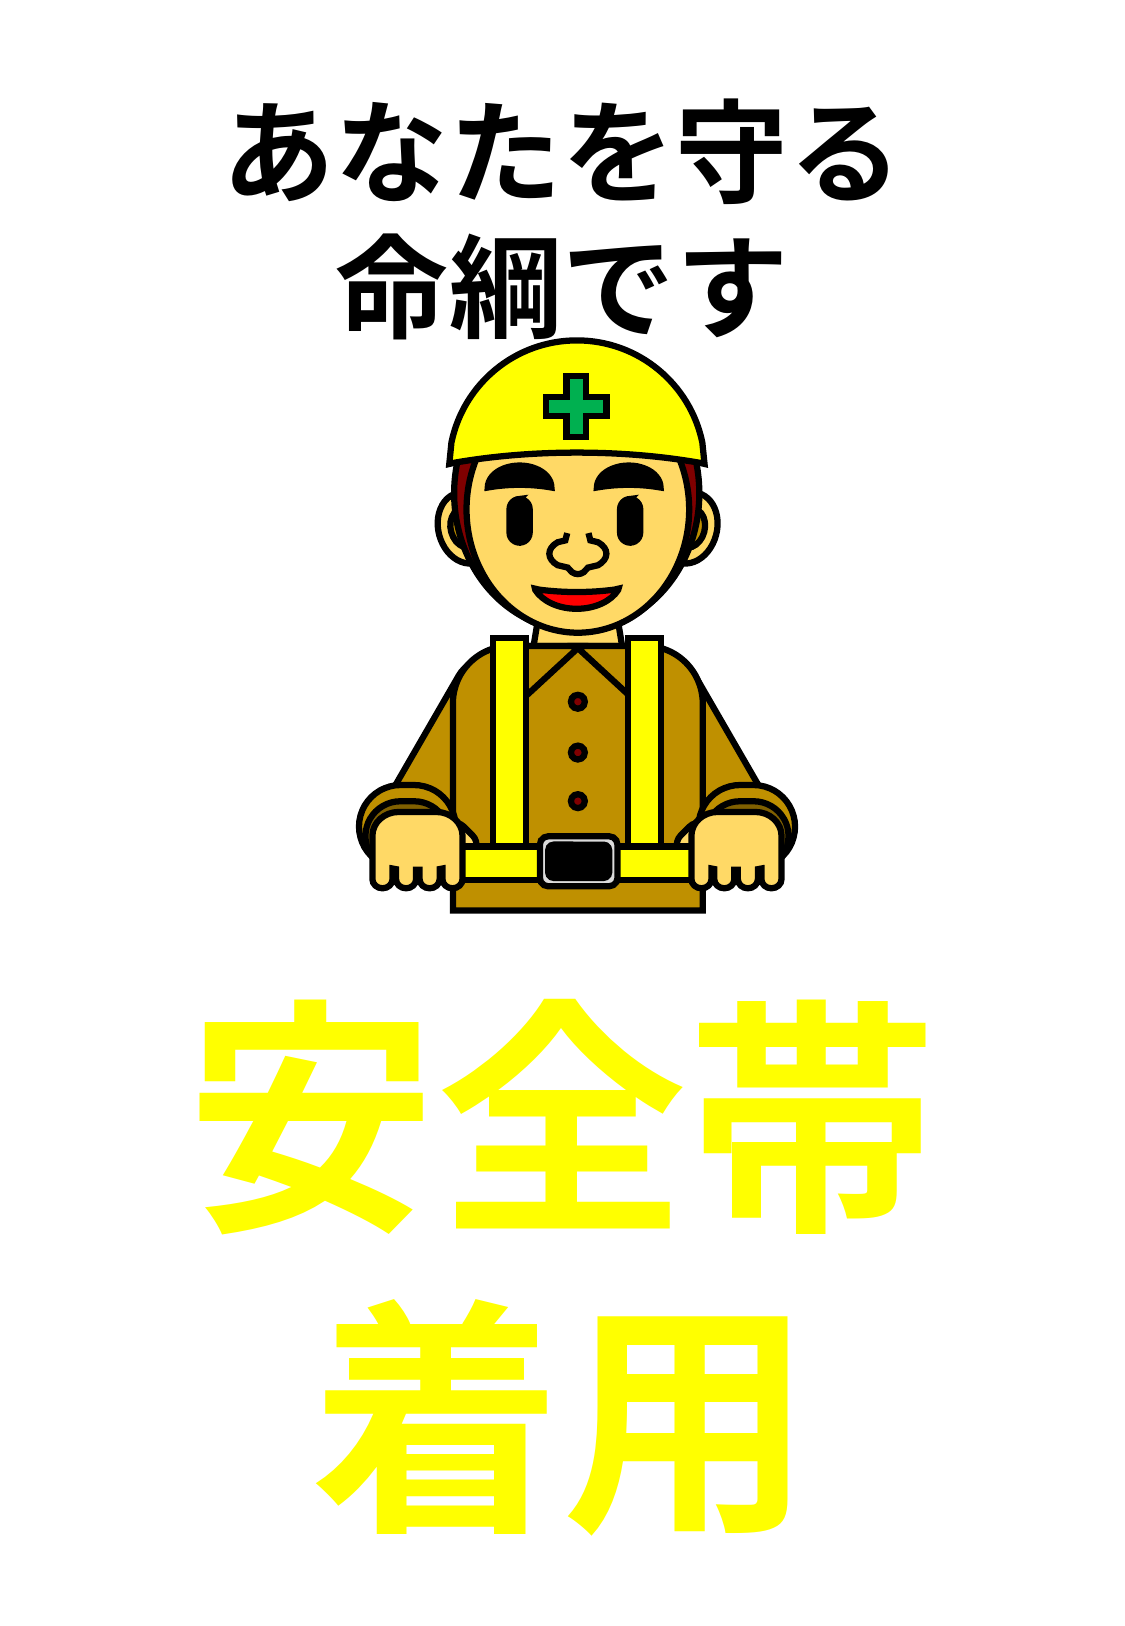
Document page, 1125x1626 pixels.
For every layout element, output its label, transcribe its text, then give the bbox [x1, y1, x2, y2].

text_box あなたを守る 命綱です [0, 75, 1125, 360]
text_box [358, 340, 796, 911]
text_box 安全帯 着用 [0, 954, 1125, 1570]
